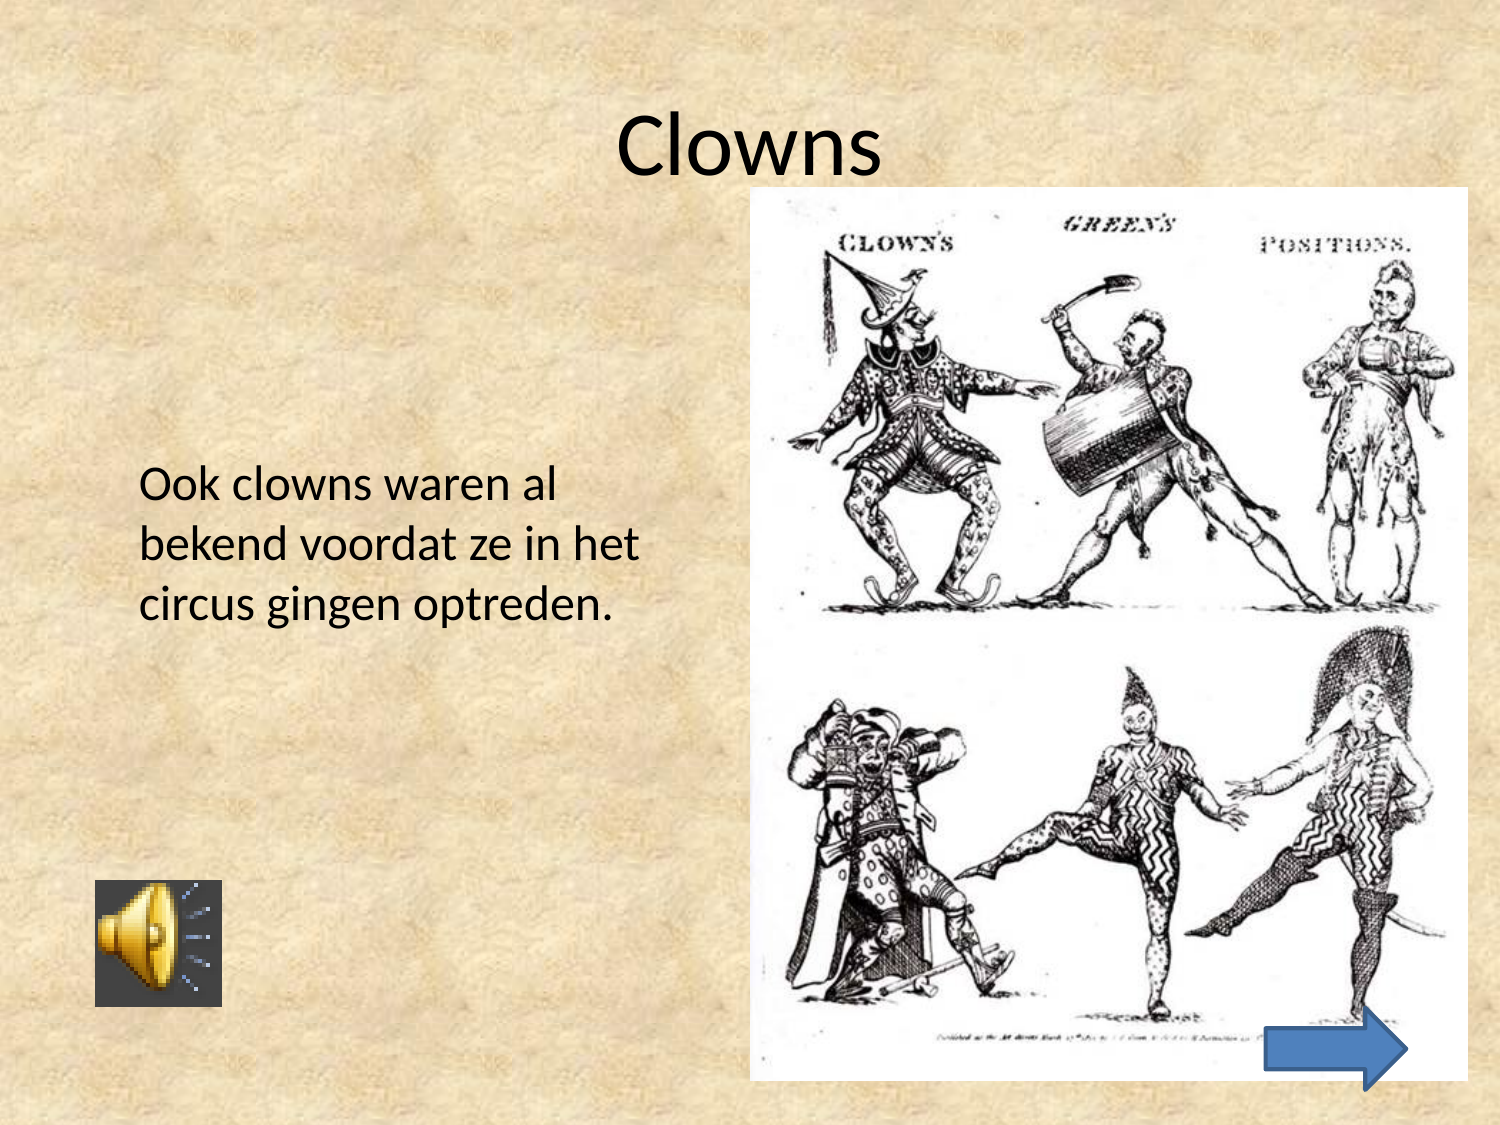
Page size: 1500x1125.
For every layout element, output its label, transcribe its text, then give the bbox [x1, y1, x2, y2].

title Clowns [75, 45, 1425, 233]
text_box Ook clowns waren al bekend voordat ze in het circus gingen optreden. [123, 443, 699, 638]
picture [0, 0, 1500, 1125]
